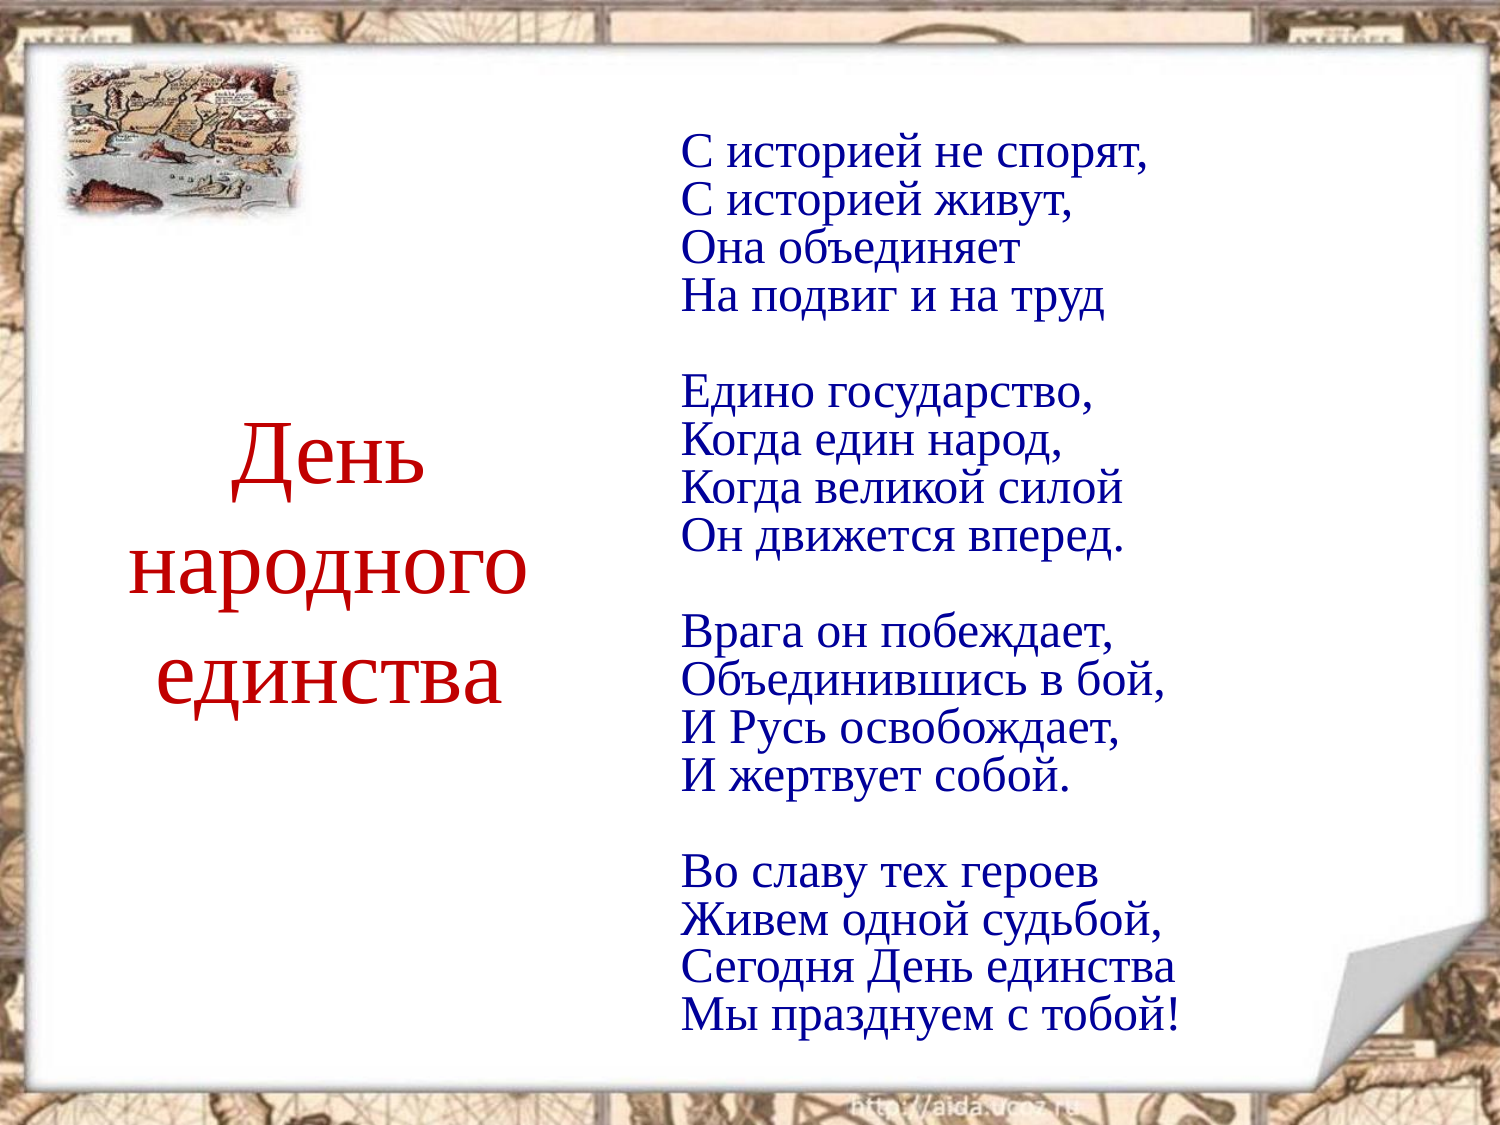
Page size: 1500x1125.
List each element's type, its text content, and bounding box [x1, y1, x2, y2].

picture [0, 0, 1500, 1125]
list С историей не спорят, С историей живут, Она объединяет На подвиг и на труд Едино государство, Когда един народ, Когда великой силой Он движется вперед. Врага он побеждает, Объединившись в бой, И Русь освобождает, И жертвует собой. Во славу тех героев Живем одной судьбой, Сегодня День единства Мы празднуем с тобой! [609, 81, 1384, 1008]
title День народного единства [81, 163, 577, 950]
